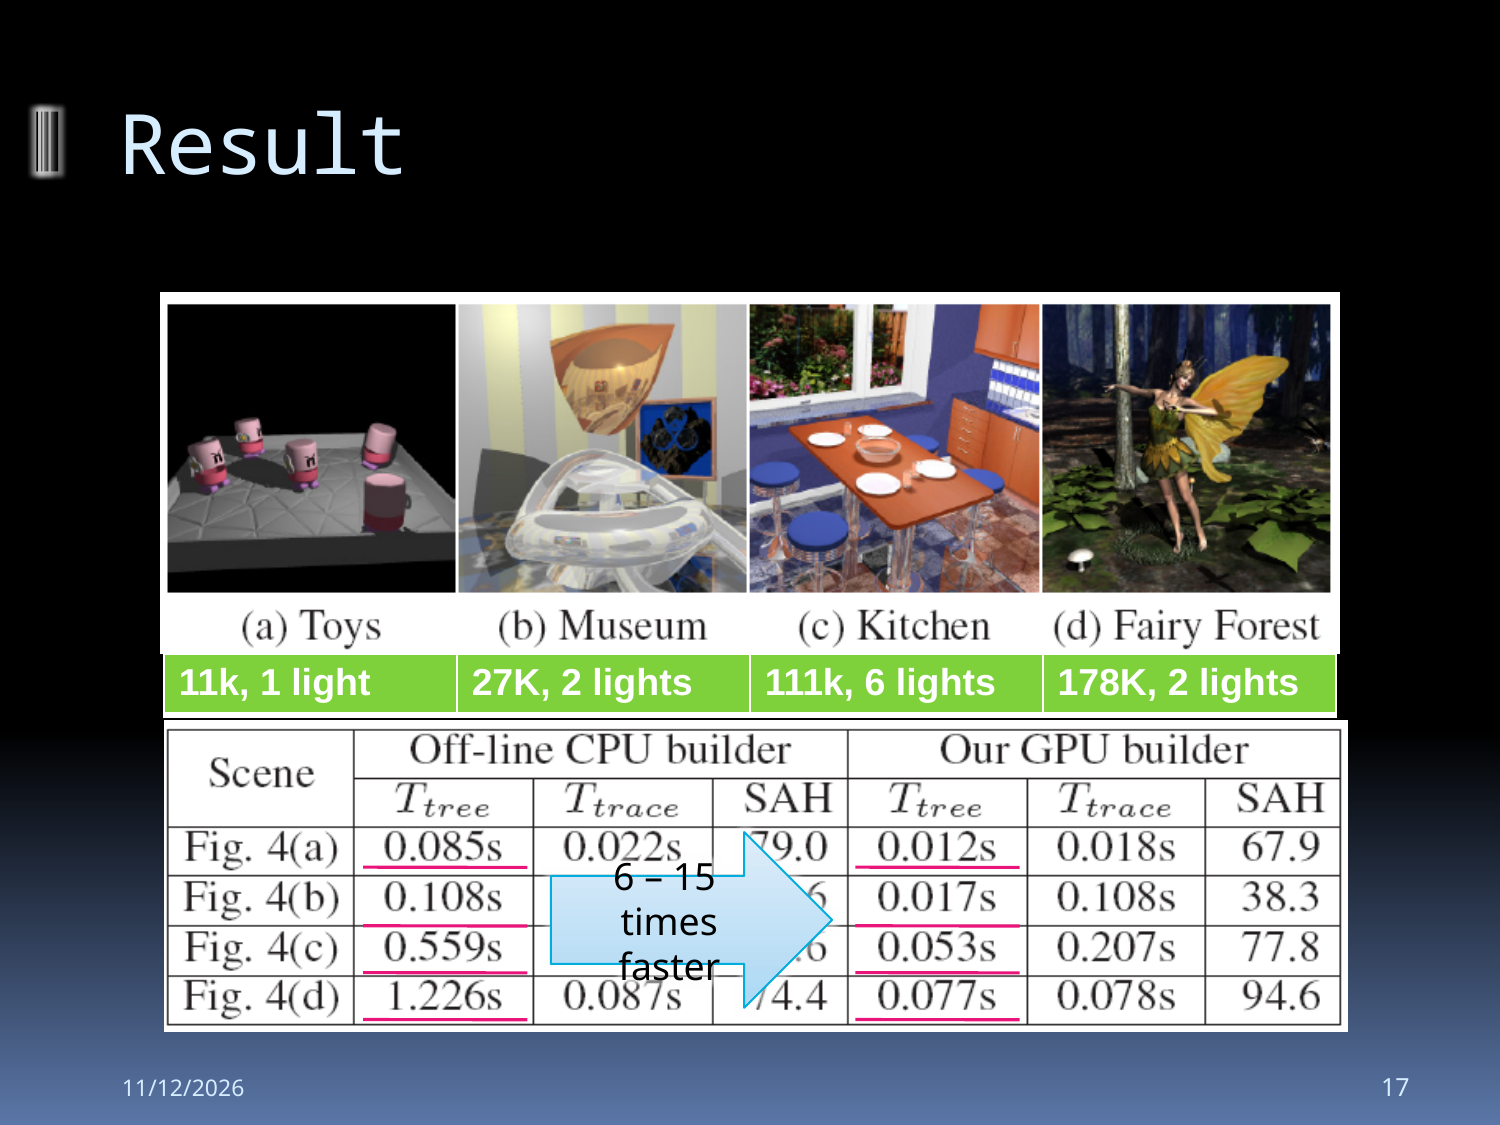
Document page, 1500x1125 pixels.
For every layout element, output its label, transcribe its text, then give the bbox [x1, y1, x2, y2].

table_header 27K, 2 lights [458, 665, 749, 712]
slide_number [107, 1052, 457, 1113]
slide_number 17 [1366, 1052, 1442, 1113]
title Result [103, 83, 1379, 234]
table_header 178K, 2 lights [1044, 665, 1335, 712]
table_header 111k, 6 lights [751, 665, 1042, 712]
table_header 11k, 1 light [165, 665, 456, 712]
picture [163, 719, 1348, 1032]
picture [160, 292, 1340, 655]
